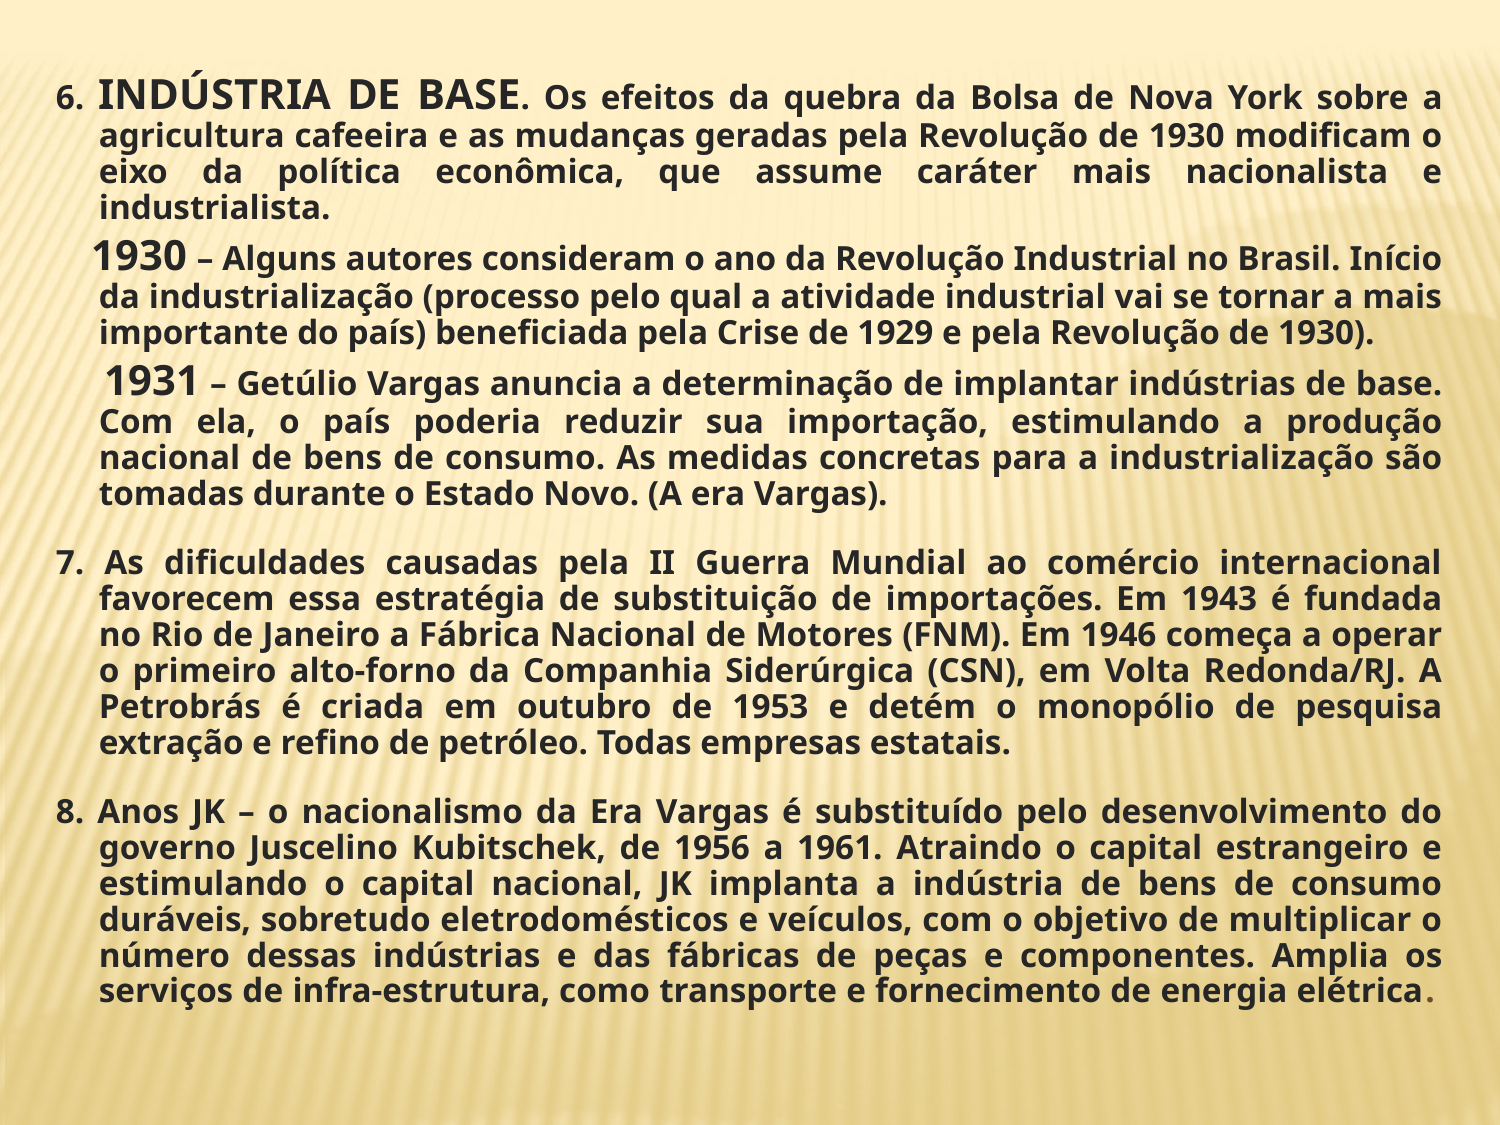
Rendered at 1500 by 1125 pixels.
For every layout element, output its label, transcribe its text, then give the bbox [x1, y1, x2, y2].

text_box 6. INDÚSTRIA DE BASE. Os efeitos da quebra da Bolsa de Nova York sobre a agricultura cafeeira e as mudanças geradas pela Revolução de 1930 modificam o eixo da política econômica, que assume caráter mais nacionalista e industrialista. 1930 – Alguns autores consideram o ano da Revolução Industrial no Brasil. Início da industrialização (processo pelo qual a atividade industrial vai se tornar a mais importante do país) beneficiada pela Crise de 1929 e pela Revolução de 1930). 1931 – Getúlio Vargas anuncia a determinação de implantar indústrias de base. Com ela, o país poderia reduzir sua importação, estimulando a produção nacional de bens de consumo. As medidas concretas para a industrialização são tomadas durante o Estado Novo. (A era Vargas). 7. As dificuldades causadas pela II Guerra Mundial ao comércio internacional favorecem essa estratégia de substituição de importações. Em 1943 é fundada no Rio de Janeiro a Fábrica Nacional de Motores (FNM). Em 1946 começa a operar o primeiro alto-forno da Companhia Siderúrgica (CSN), em Volta Redonda/RJ. A Petrobrás é criada em outubro de 1953 e detém o monopólio de pesquisa extração e refino de petróleo. Todas empresas estatais. 8. Anos JK – o nacionalismo da Era Vargas é substituído pelo desenvolvimento do governo Juscelino Kubitschek, de 1956 a 1961. Atraindo o capital estrangeiro e estimulando o capital nacional, JK implanta a indústria de bens de consumo duráveis, sobretudo eletrodomésticos e veículos, com o objetivo de multiplicar o número dessas indústrias e das fábricas de peças e componentes. Amplia os serviços de infra-estrutura, como transporte e fornecimento de energia elétrica. [41, 66, 1459, 1061]
